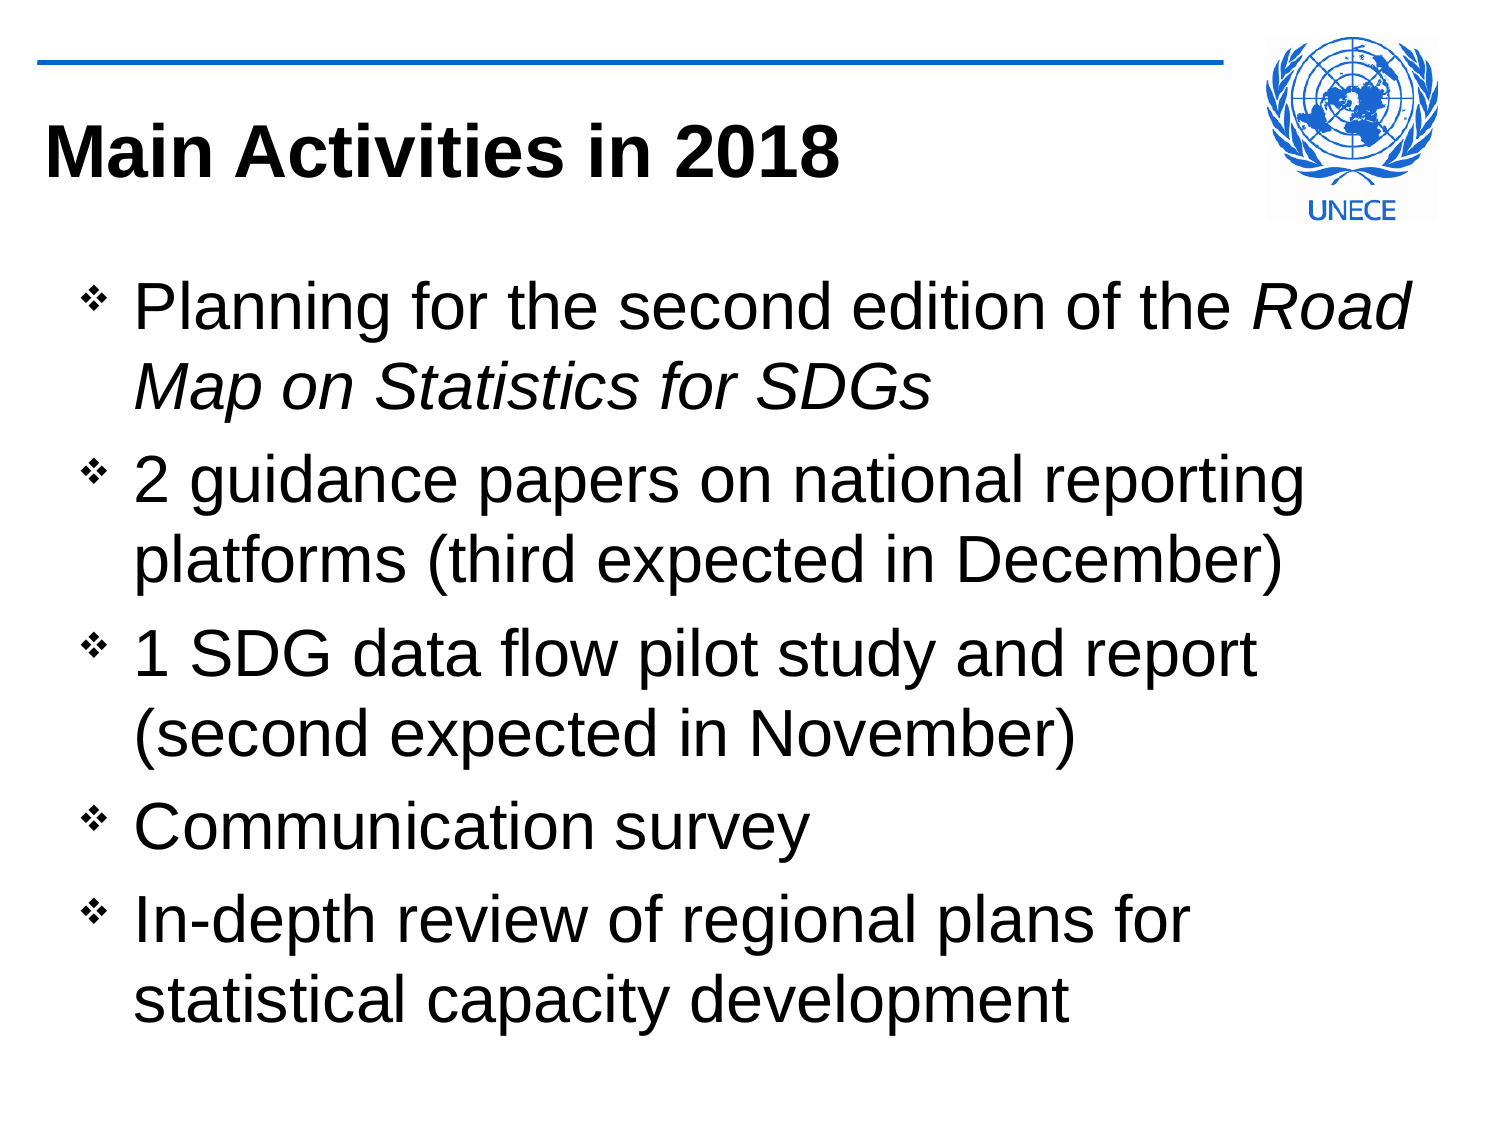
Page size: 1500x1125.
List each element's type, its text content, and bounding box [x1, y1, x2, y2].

picture [1266, 37, 1438, 221]
list Planning for the second edition of the Road Map on Statistics for SDGs 2 guidance papers on national reporting platforms (third expected in December) 1 SDG data flow pilot study and report (second expected in November) Communication survey In-depth review of regional plans for statistical capacity development [62, 255, 1438, 1059]
title Main Activities in 2018 [29, 66, 1130, 230]
